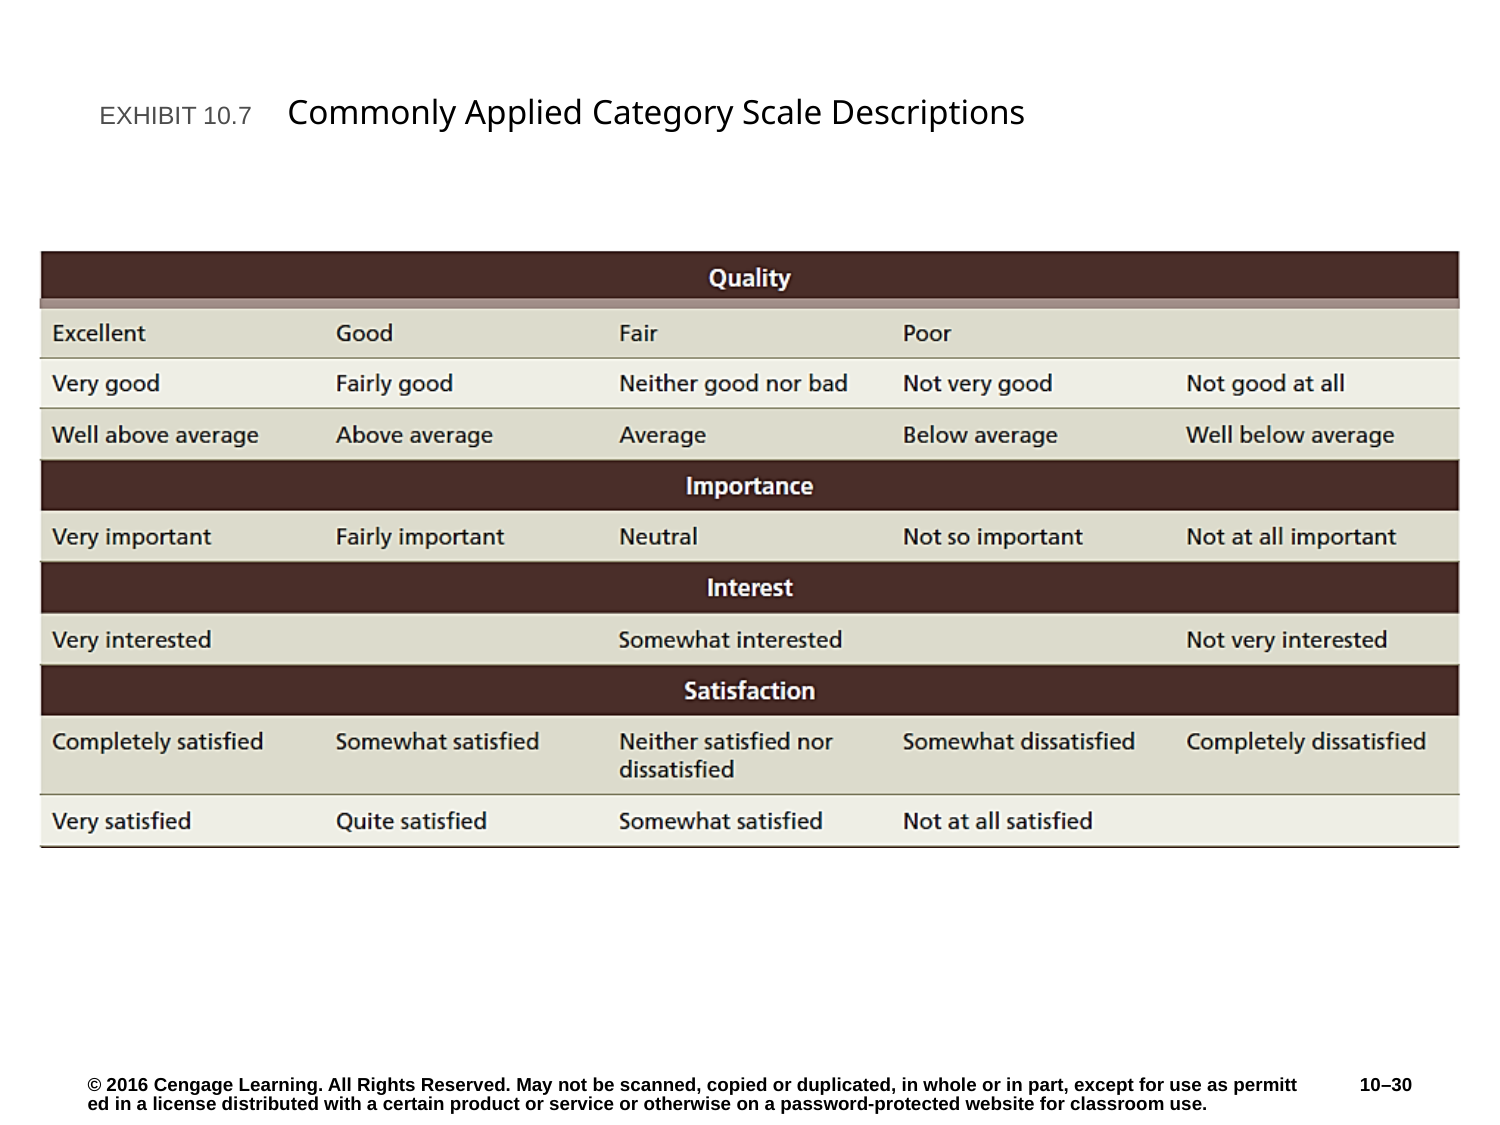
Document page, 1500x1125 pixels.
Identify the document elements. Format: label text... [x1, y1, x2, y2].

slide_number 10–30 [1050, 1042, 1413, 1103]
picture [37, 247, 1463, 848]
text_box EXHIBIT 10.7 Commonly Applied Category Scale Descriptions [84, 84, 1414, 139]
footer © 2016 Cengage Learning. All Rights Reserved. May not be scanned, copied or duplicated, in whole or in part, except for use as permitted in a license distributed with a certain product or service or otherwise on a password-protected website for classroom use. [87, 1057, 1050, 1103]
